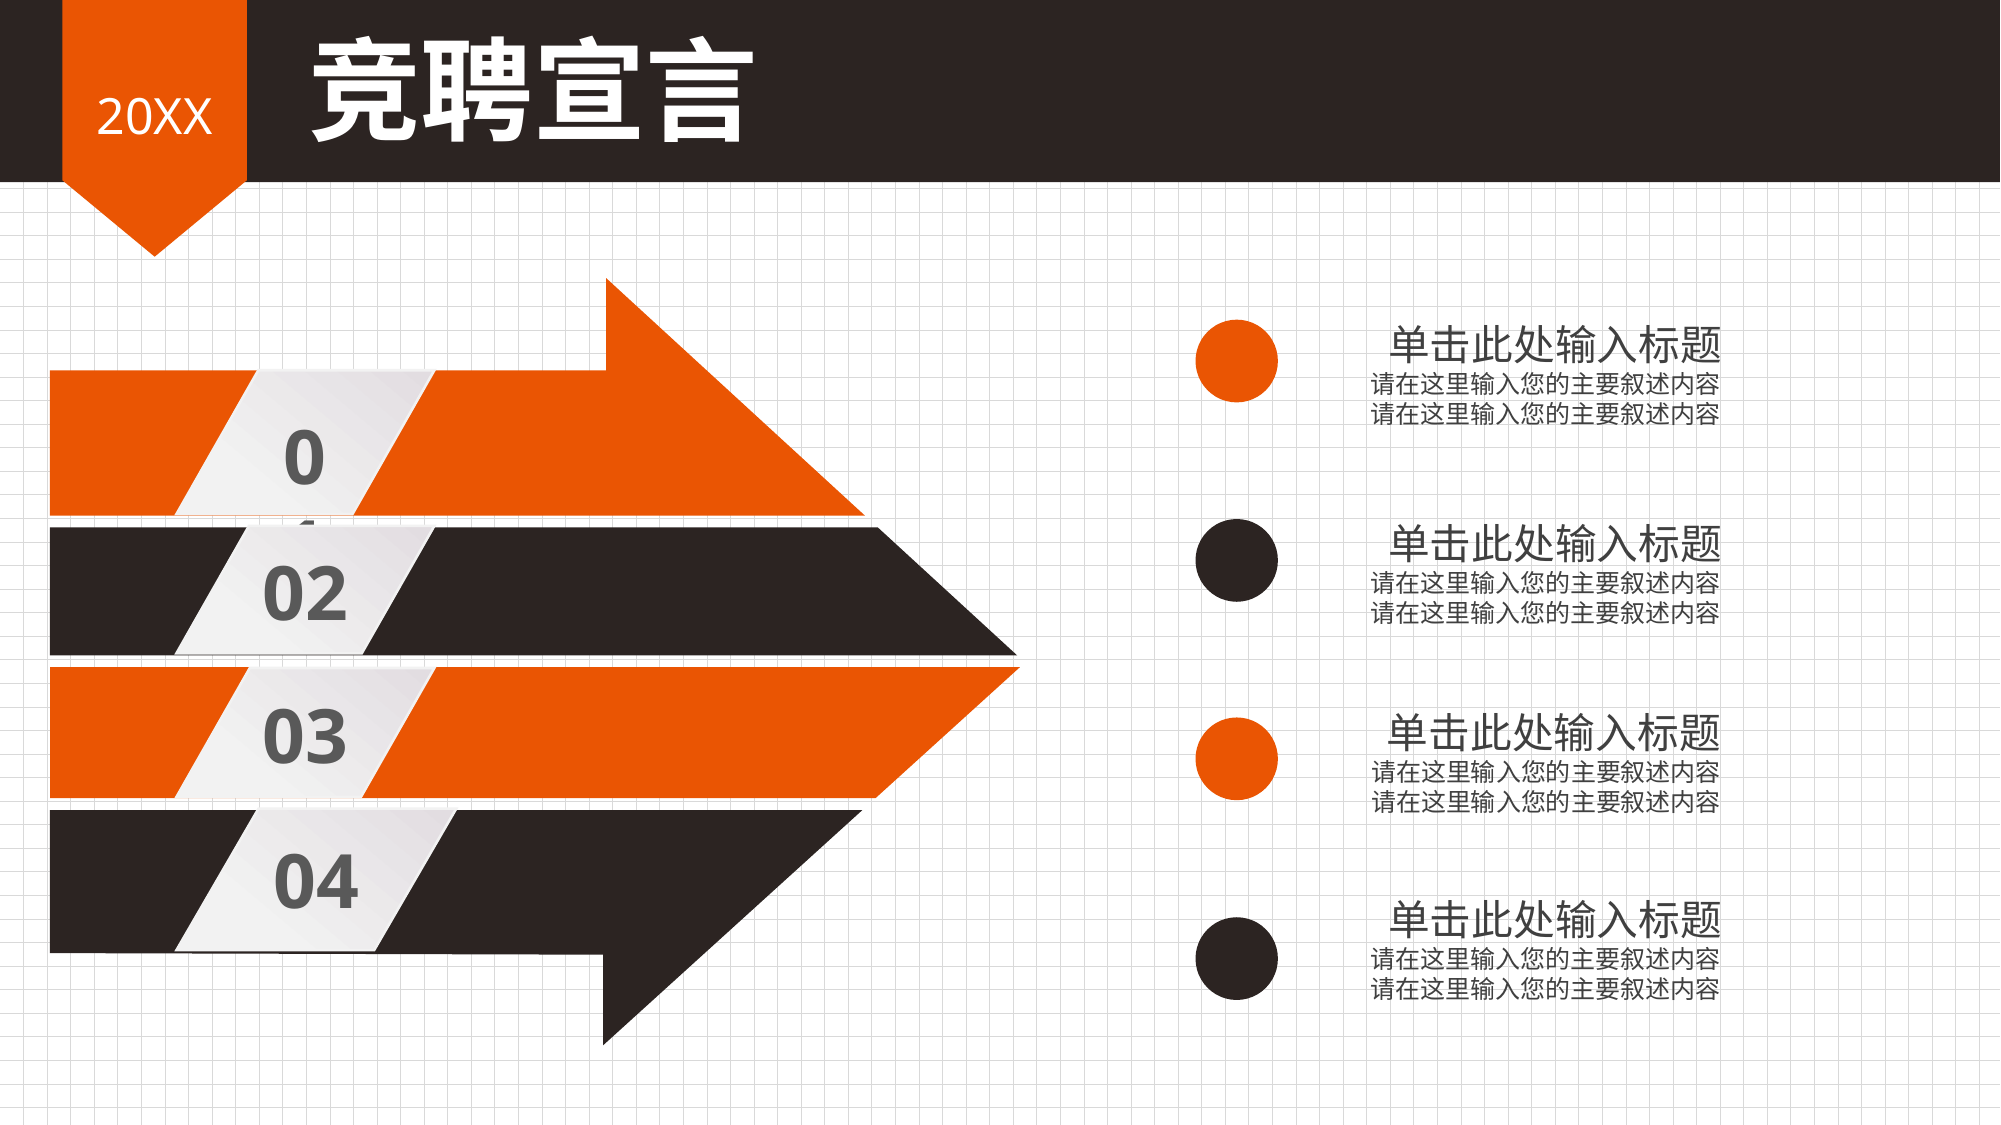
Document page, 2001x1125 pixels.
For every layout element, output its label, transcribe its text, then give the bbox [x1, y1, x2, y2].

text_box 单击此处输入标题 请在这里输入您的主要叙述内容 请在这里输入您的主要叙述内容 [1355, 886, 1737, 1091]
text_box [1194, 716, 1279, 802]
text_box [49, 278, 865, 516]
text_box 竞聘宣言 [296, 13, 992, 161]
text_box 单击此处输入标题 请在这里输入您的主要叙述内容 请在这里输入您的主要叙述内容 [1355, 311, 1737, 510]
text_box [1194, 517, 1279, 603]
text_box [247, 0, 2000, 183]
text_box [0, 0, 62, 183]
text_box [49, 667, 1020, 799]
text_box 单击此处输入标题 请在这里输入您的主要叙述内容 请在这里输入您的主要叙述内容 [1356, 716, 1737, 914]
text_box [49, 525, 1018, 656]
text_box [49, 808, 863, 1046]
text_box [1194, 318, 1279, 404]
text_box 20XX [81, 77, 228, 152]
text_box [1194, 916, 1279, 1002]
text_box [61, 0, 248, 259]
text_box 单击此处输入标题 请在这里输入您的主要叙述内容 请在这里输入您的主要叙述内容 [1355, 510, 1737, 716]
